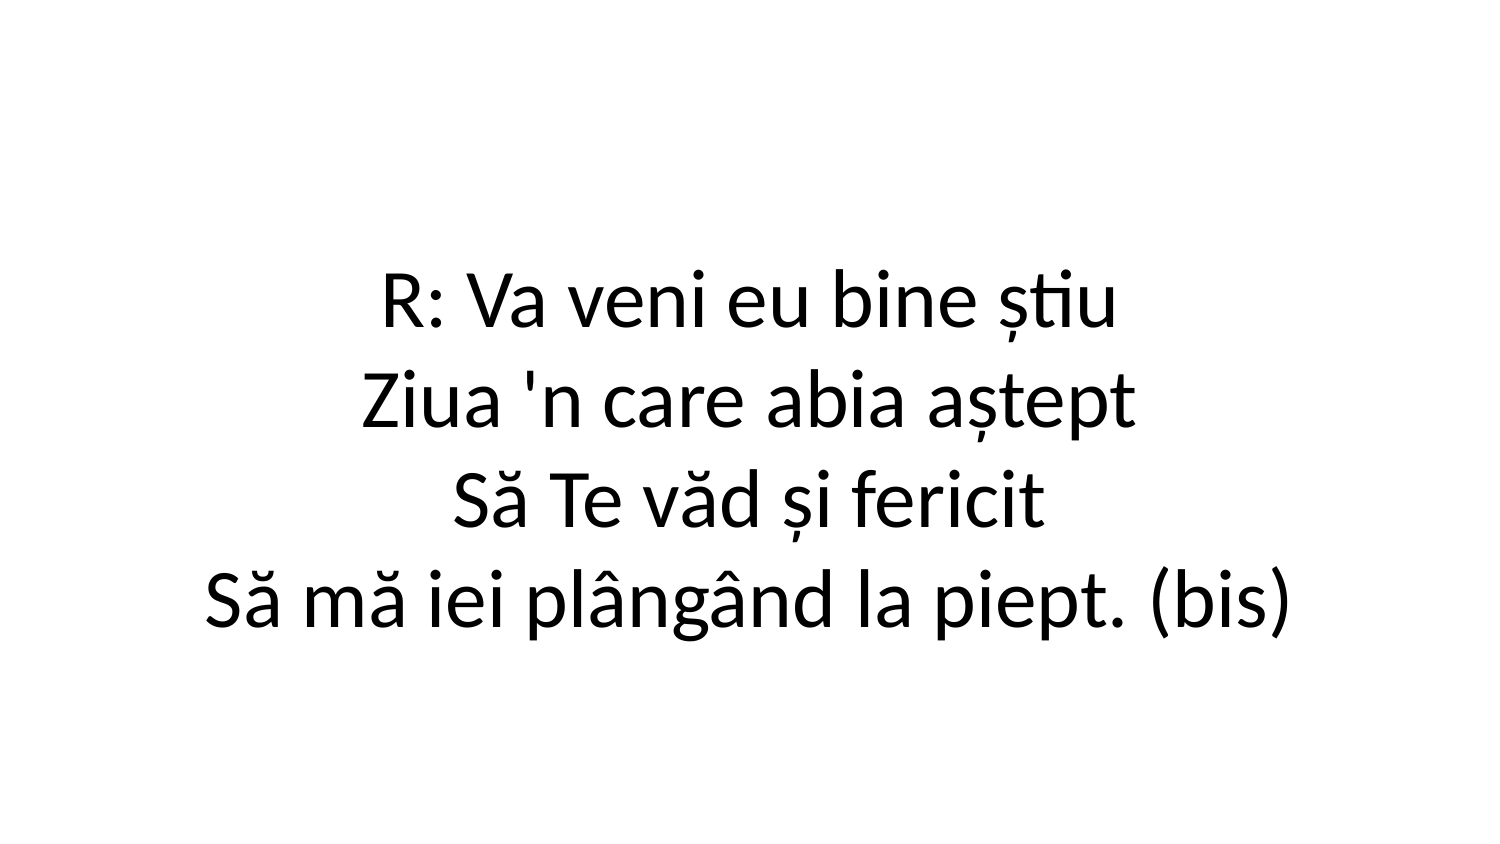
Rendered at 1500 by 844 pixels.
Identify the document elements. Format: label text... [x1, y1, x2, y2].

text_box R: Va veni eu bine știu Ziua 'n care abia aștept Să Te văd și fericit Să mă iei plângând la piept. (bis) [190, 192, 1310, 652]
